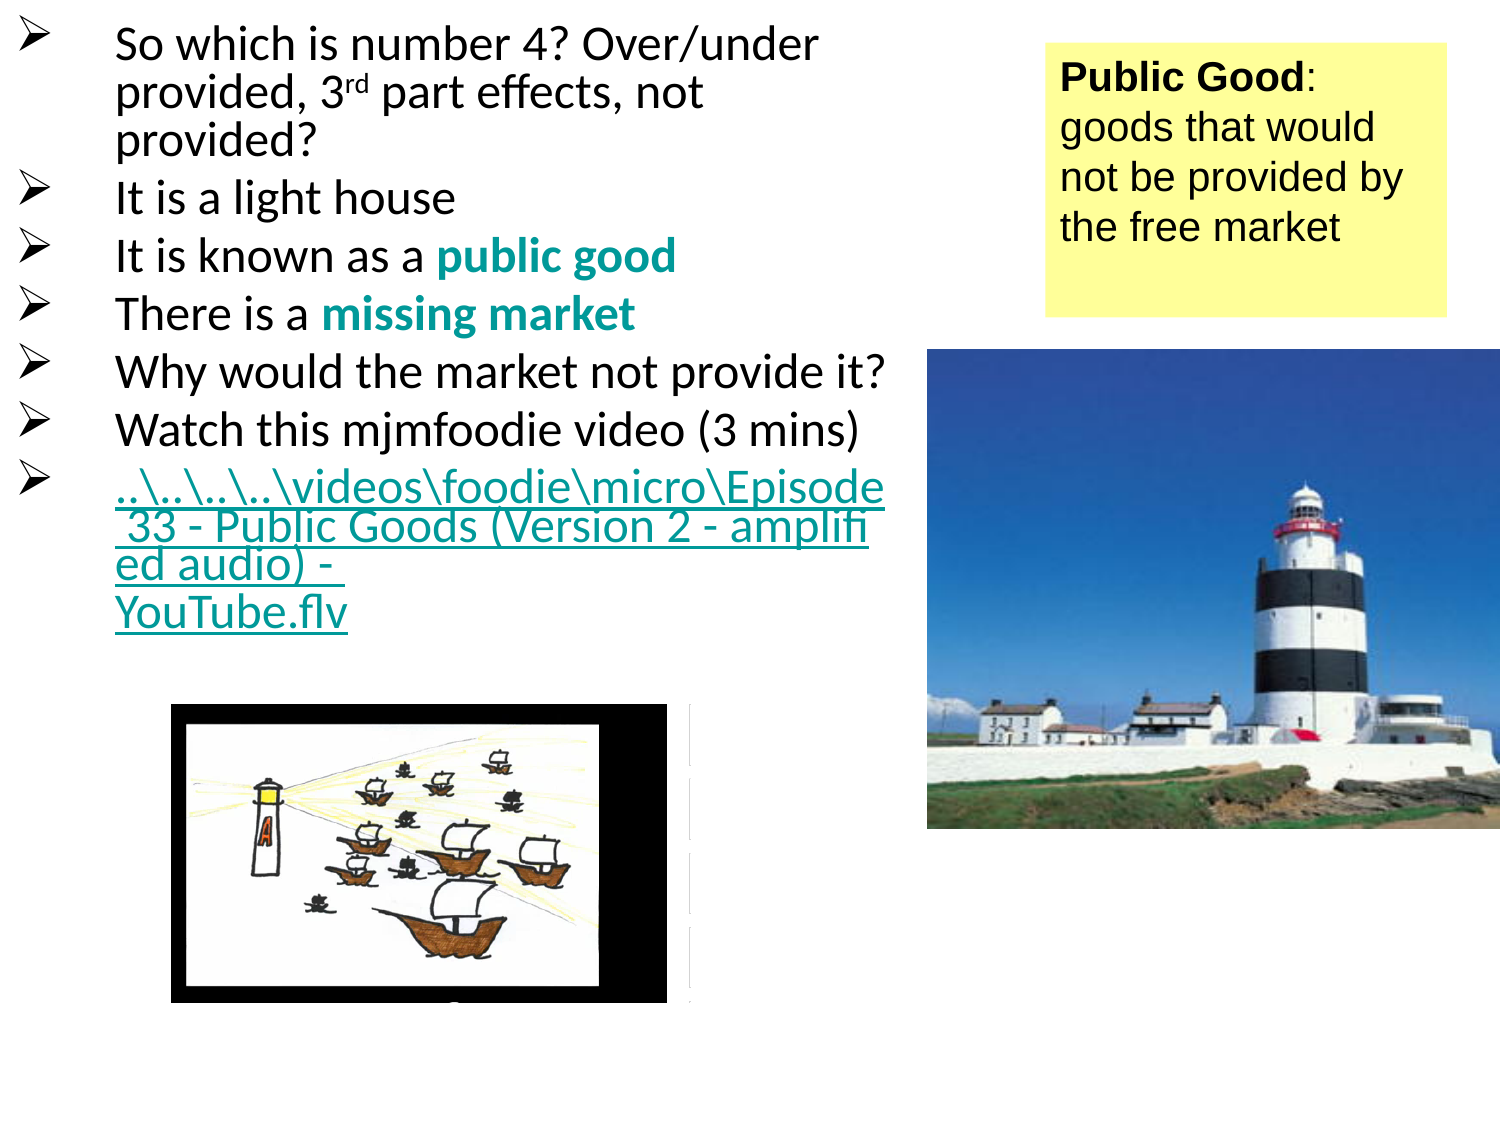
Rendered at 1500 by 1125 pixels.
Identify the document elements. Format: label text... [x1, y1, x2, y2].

picture [927, 349, 1500, 829]
list So which is number 4? Over/under provided, 3rd part effects, not provided? It is a light house It is known as a public good There is a missing market Why would the market not provide it? Watch this mjmfoodie video (3 mins) ..\..\..\..\videos\foodie\micro\Episode 33 - Public Goods (Version 2 - amplified audio) - YouTube.flv [0, 14, 904, 637]
picture [170, 703, 692, 1004]
text_box Public Good: goods that would not be provided by the free market [1045, 42, 1447, 318]
